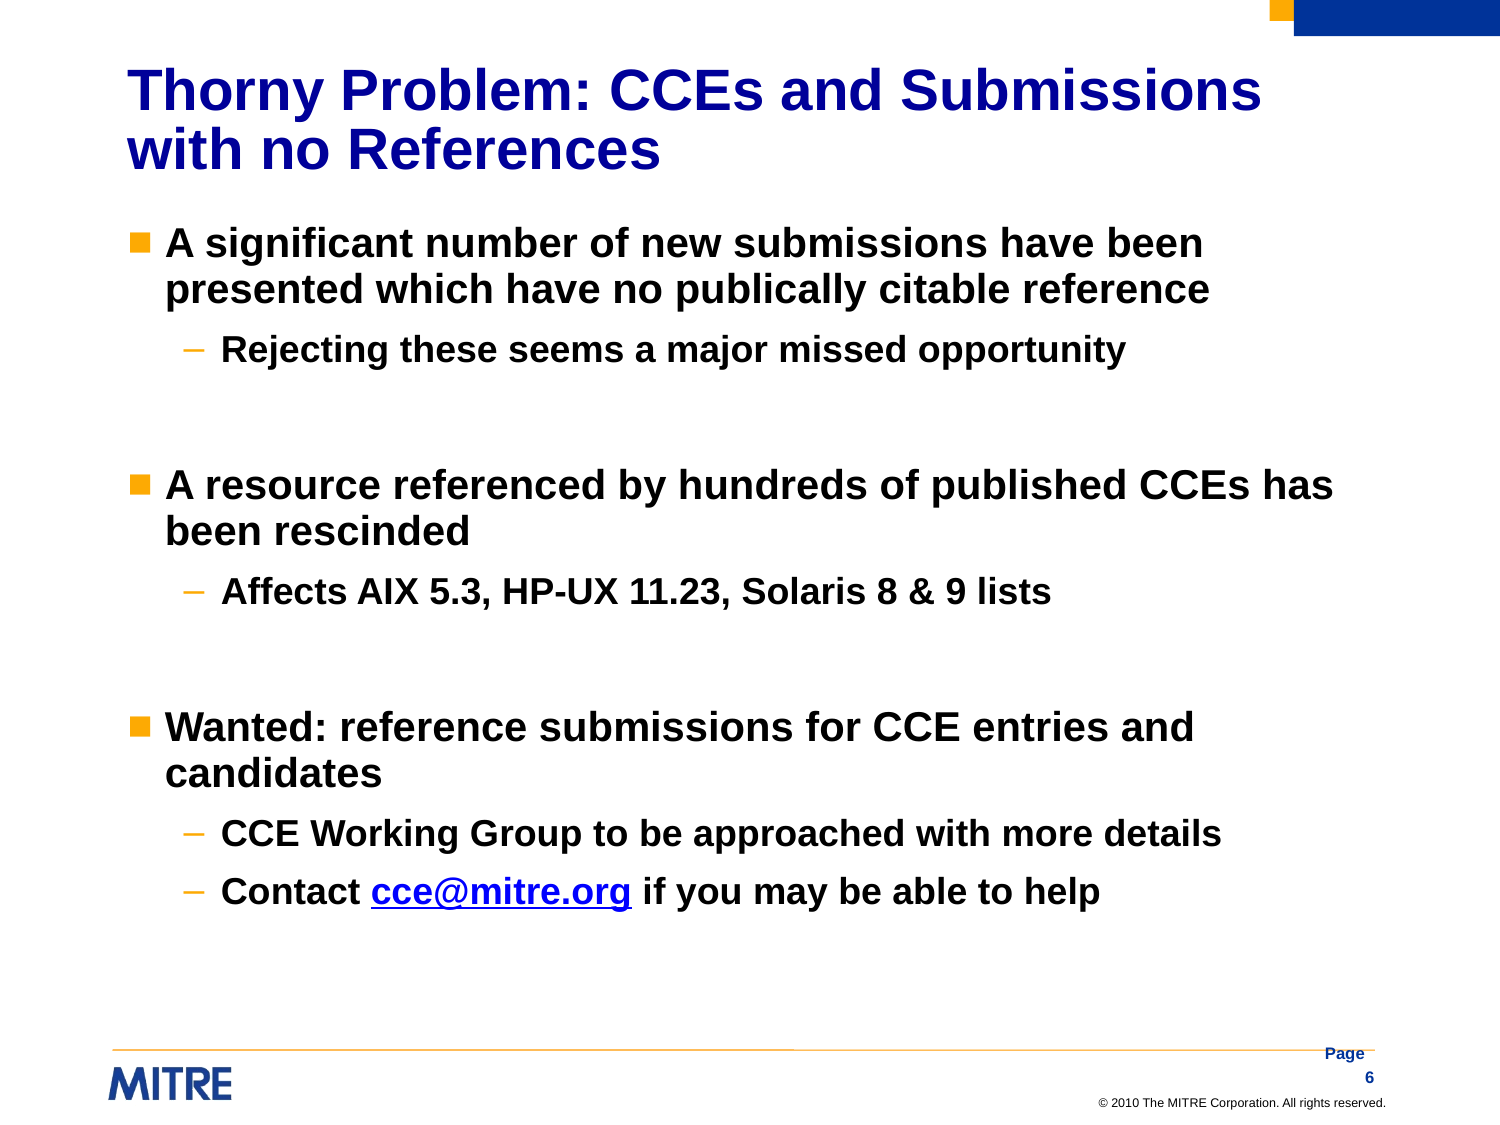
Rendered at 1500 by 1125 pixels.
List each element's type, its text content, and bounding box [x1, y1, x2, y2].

slide_number Page 6 [1301, 1049, 1390, 1076]
title Thorny Problem: CCEs and Submissions with no References [112, 45, 1375, 200]
list A significant number of new submissions have been presented which have no publically citable reference Rejecting these seems a major missed opportunity A resource referenced by hundreds of published CCEs has been rescinded Affects AIX 5.3, HP-UX 11.23, Solaris 8 & 9 lists Wanted: reference submissions for CCE entries and candidates CCE Working Group to be approached with more details Contact cce@mitre.org if you may be able to help [112, 212, 1376, 1015]
picture [103, 1064, 236, 1106]
